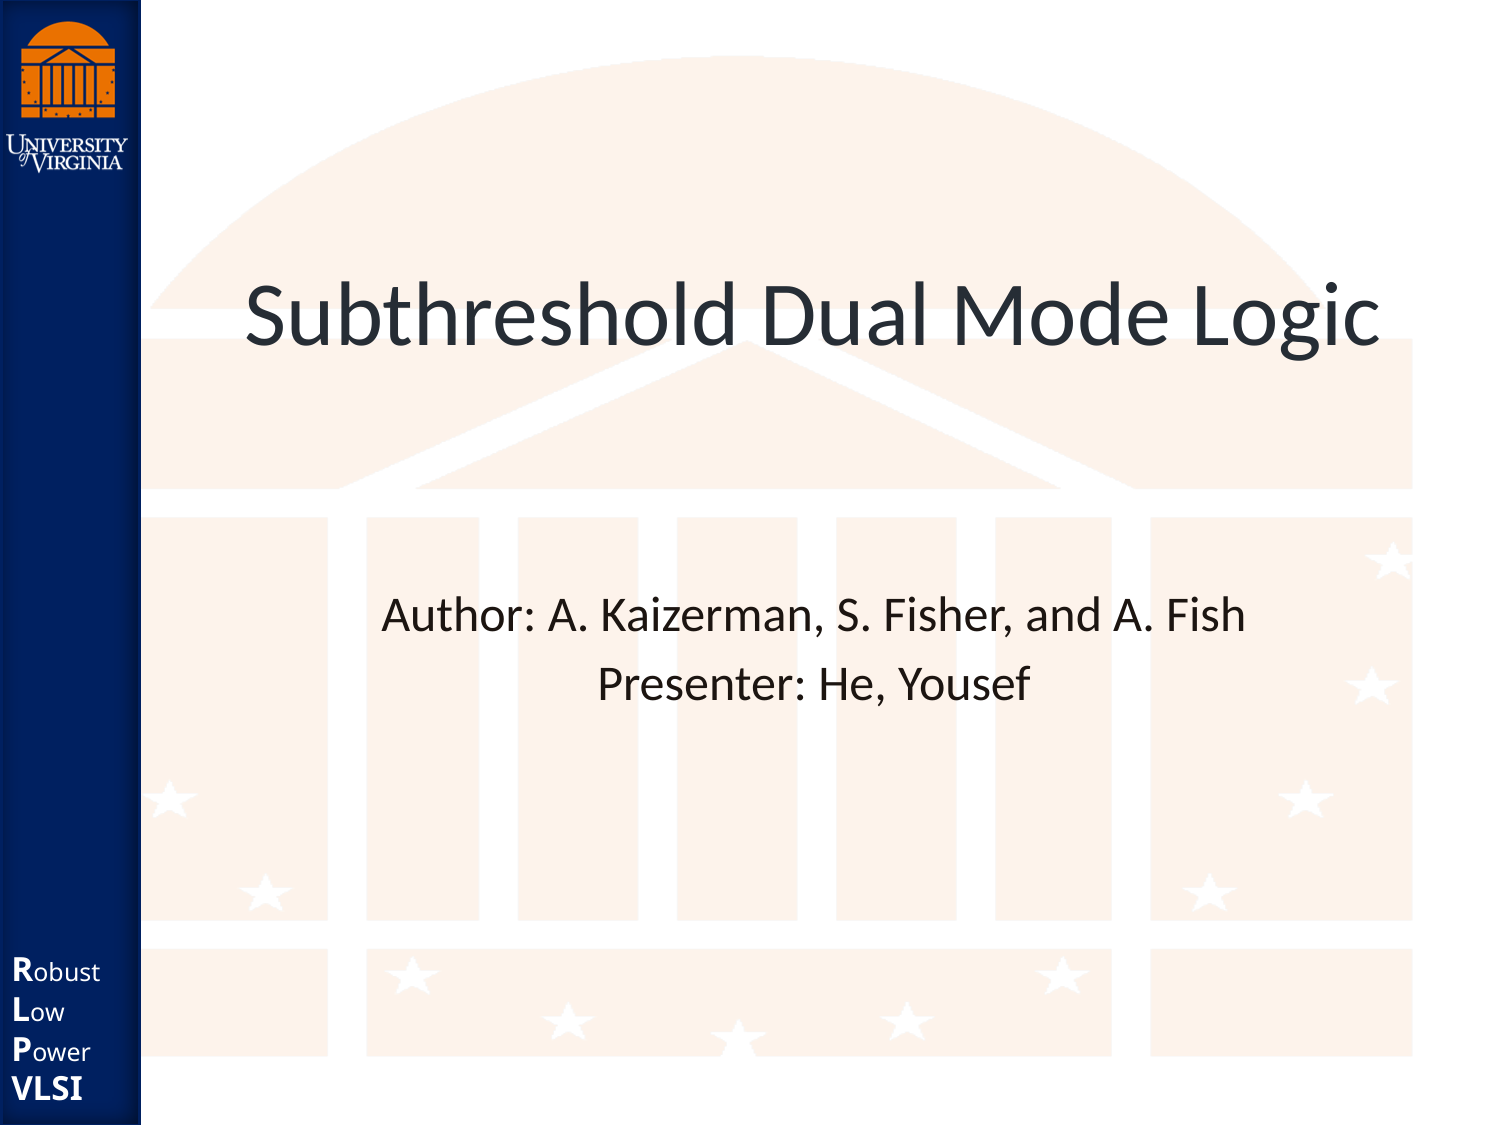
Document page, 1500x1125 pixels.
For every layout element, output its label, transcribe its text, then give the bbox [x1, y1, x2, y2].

title Subthreshold Dual Mode Logic [199, 197, 1429, 371]
subtitle Author: A. Kaizerman, S. Fisher, and A. Fish Presenter: He, Yousef [306, 573, 1322, 730]
picture [0, 0, 141, 1125]
